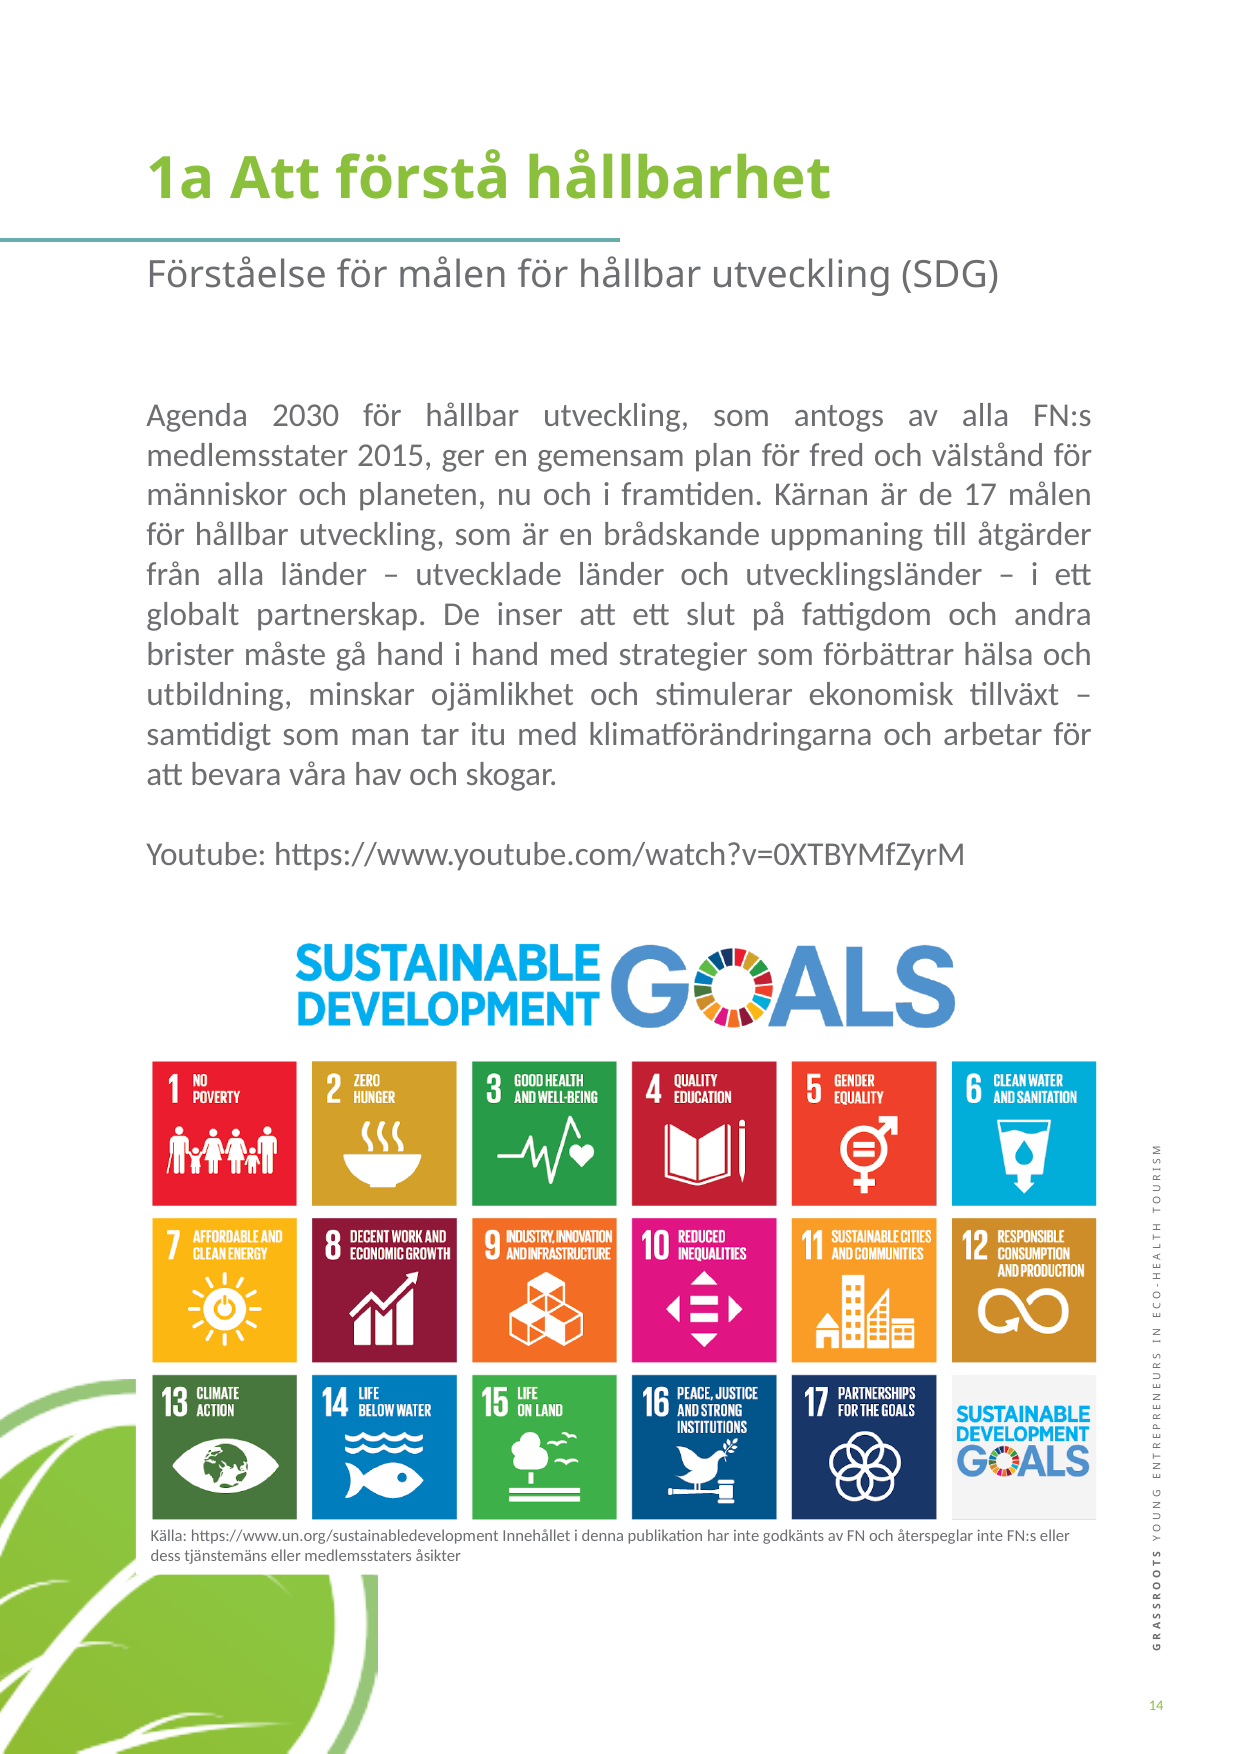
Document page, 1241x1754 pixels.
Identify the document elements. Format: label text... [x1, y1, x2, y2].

list Förståelse för målen för hållbar utveckling (SDG) [131, 242, 1109, 371]
slide_number 14 [1125, 1666, 1187, 1743]
list 1a Att förstå hållbarhet [131, 132, 1109, 242]
list Agenda 2030 för hållbar utveckling, som antogs av alla FN:s medlemsstater 2015, ger en gemensam plan för fred och välstånd för människor och planeten, nu och i framtiden. Kärnan är de 17 målen för hållbar utveckling, som är en brådskande uppmaning till åtgärder från alla länder – utvecklade länder och utvecklingsländer – i ett globalt partnerskap. De inser att ett slut på fattigdom och andra brister måste gå hand i hand med strategier som förbättrar hälsa och utbildning, minskar ojämlikhet och stimulerar ekonomisk tillväxt – samtidigt som man tar itu med klimatförändringarna och arbetar för att bevara våra hav och skogar. Youtube: https://www.youtube.com/watch?v=0XTBYMfZyrM [131, 385, 1109, 838]
picture [107, 838, 1137, 1633]
